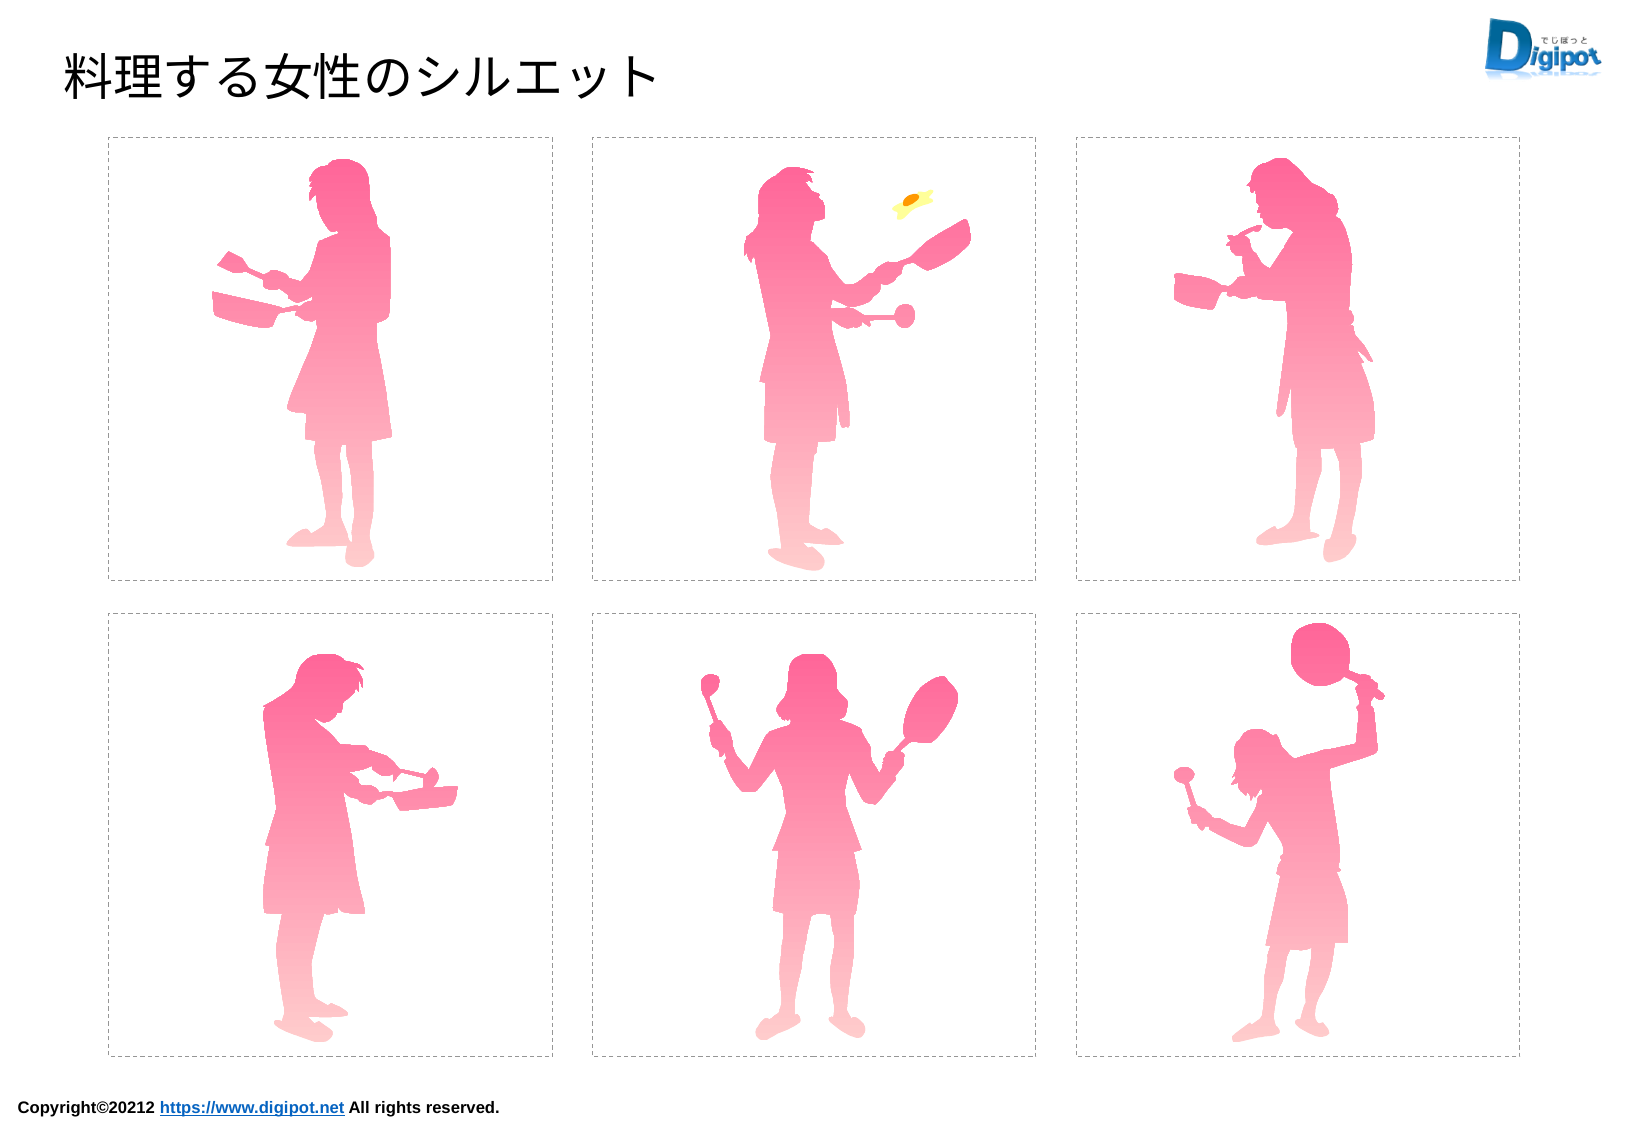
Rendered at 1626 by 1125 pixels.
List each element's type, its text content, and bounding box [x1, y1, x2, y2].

picture [1485, 18, 1602, 82]
text_box [211, 158, 393, 568]
text_box [700, 653, 959, 1041]
text_box [263, 653, 459, 1043]
text_box [1174, 158, 1376, 563]
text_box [744, 166, 972, 571]
text_box [1174, 623, 1386, 1043]
text_box 料理する女性のシルエット [48, 38, 679, 113]
